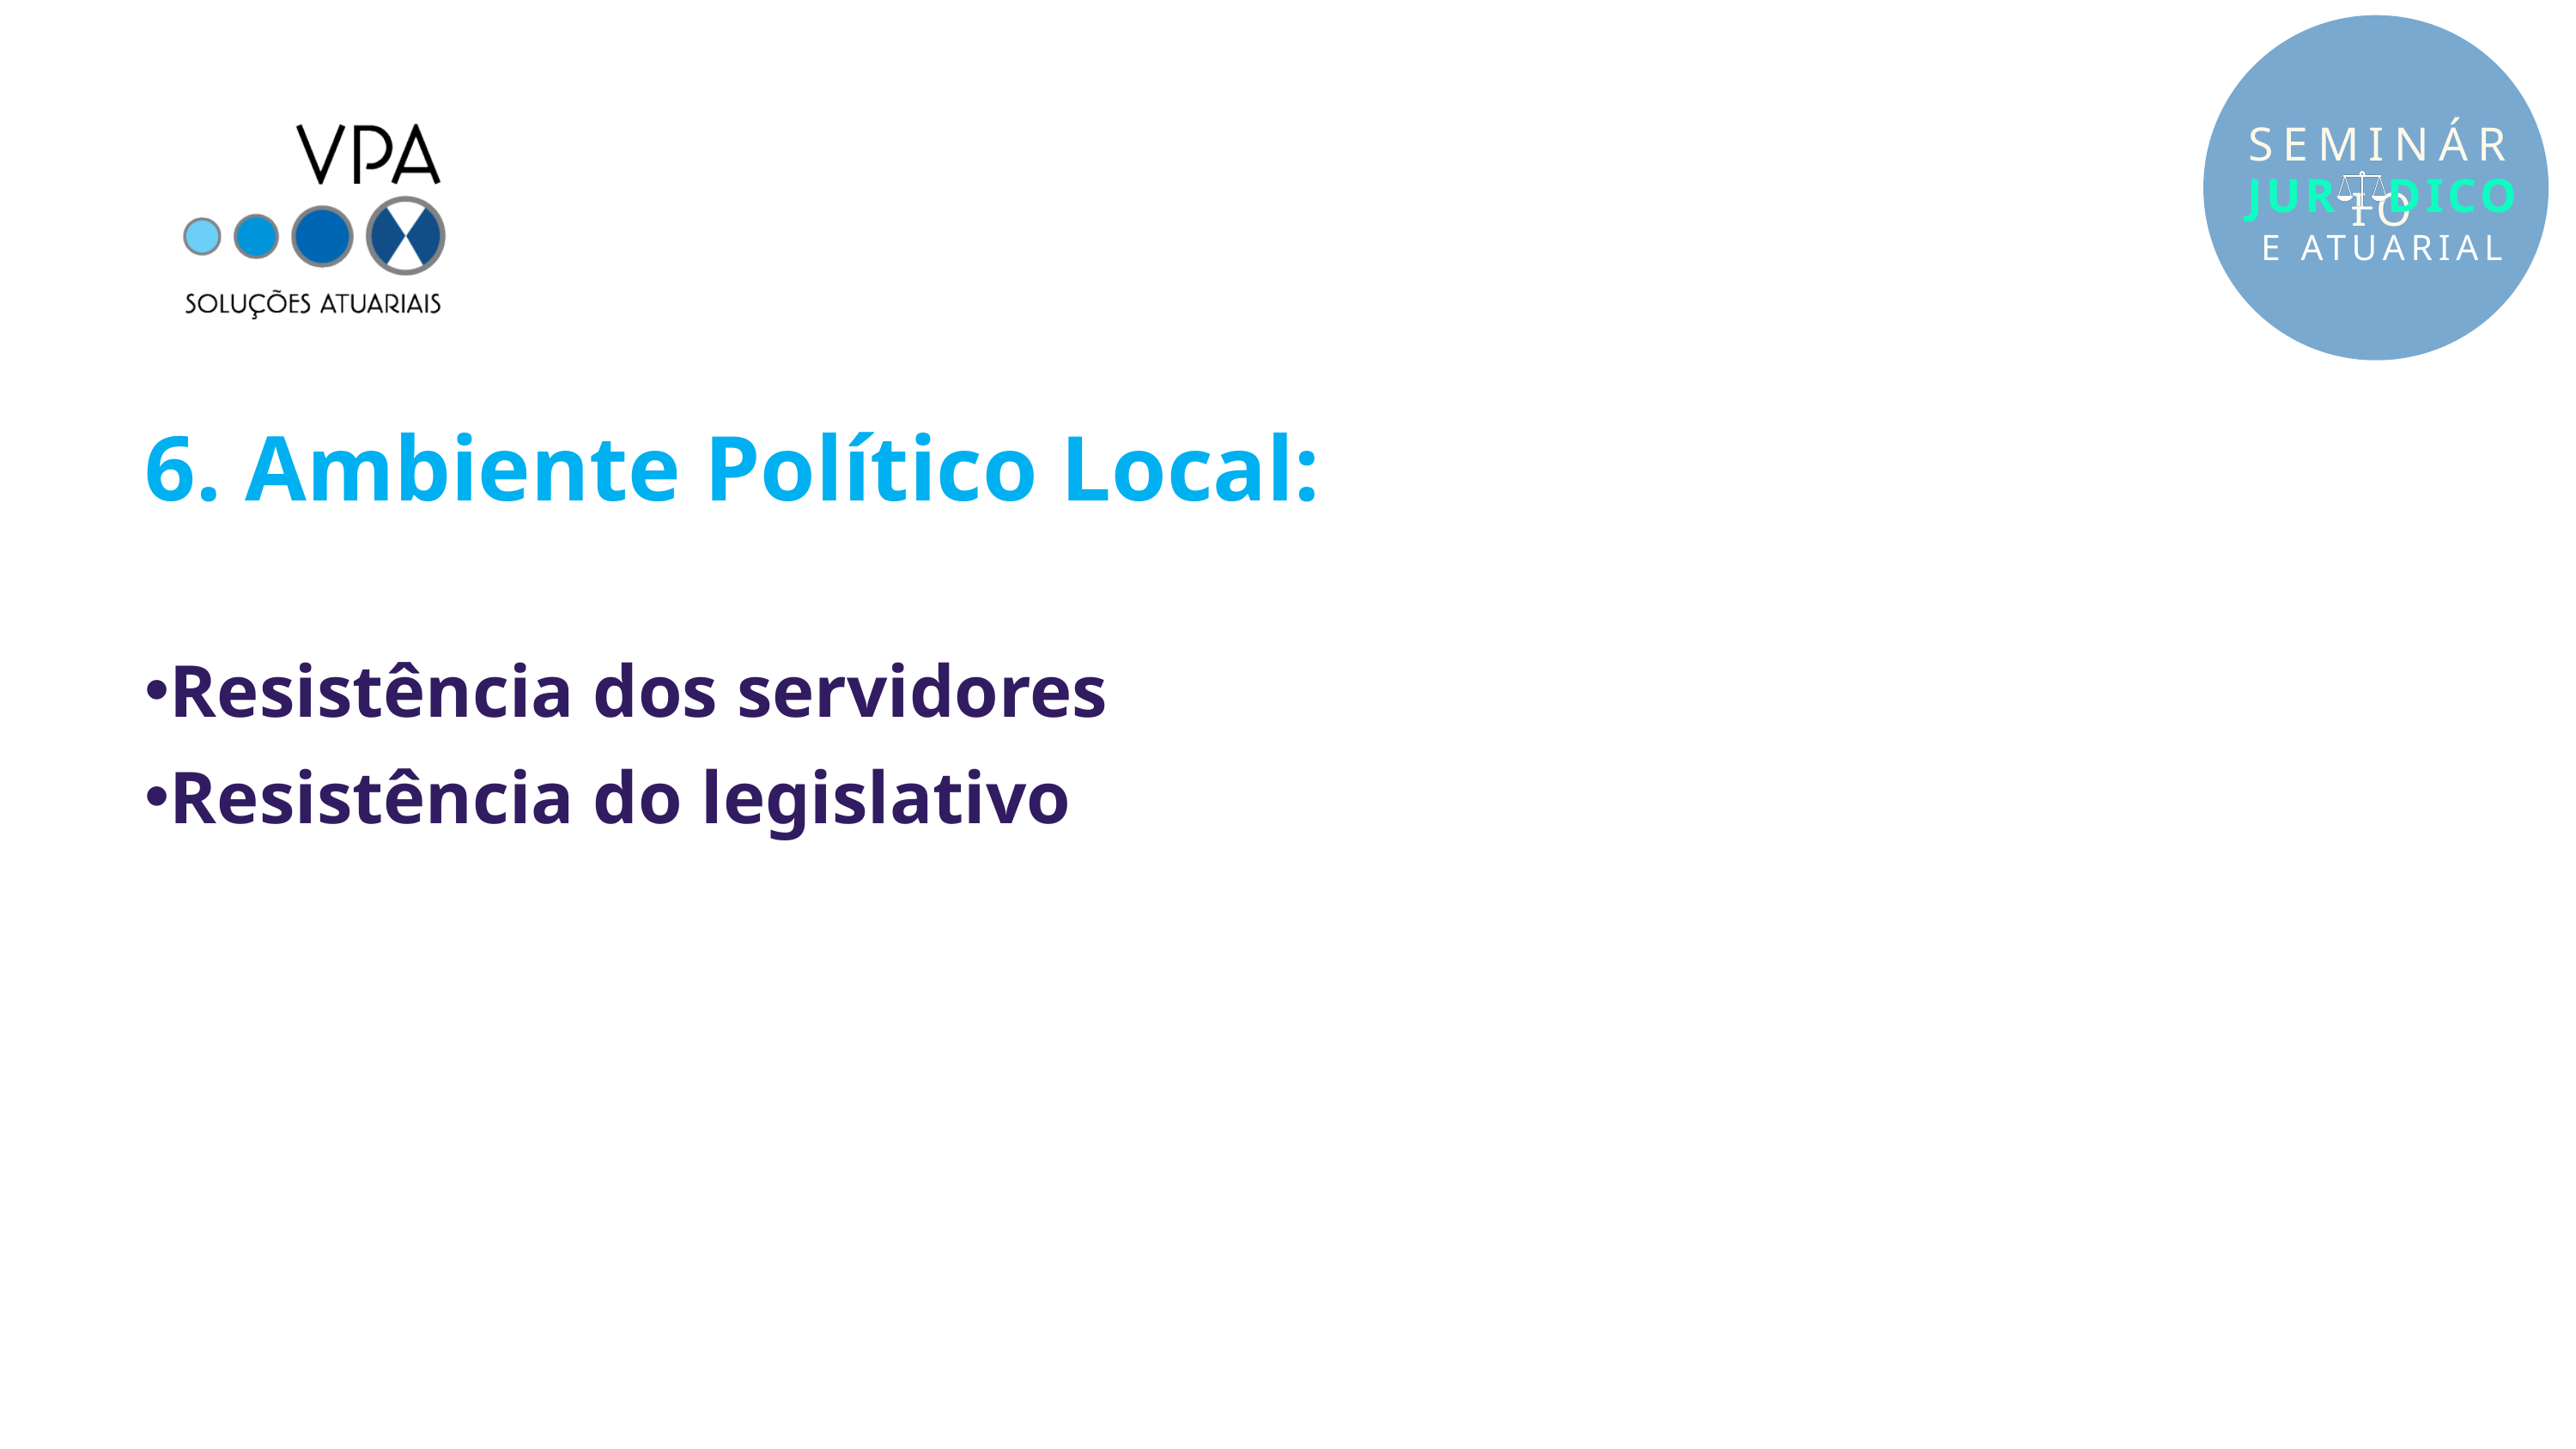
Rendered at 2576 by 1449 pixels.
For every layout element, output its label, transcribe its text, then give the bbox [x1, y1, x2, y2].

picture [182, 123, 448, 320]
text_box 6. Ambiente Político Local: Resistência dos servidores Resistência do legislativo [144, 413, 2469, 839]
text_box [2245, 111, 2519, 265]
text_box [2202, 15, 2549, 361]
